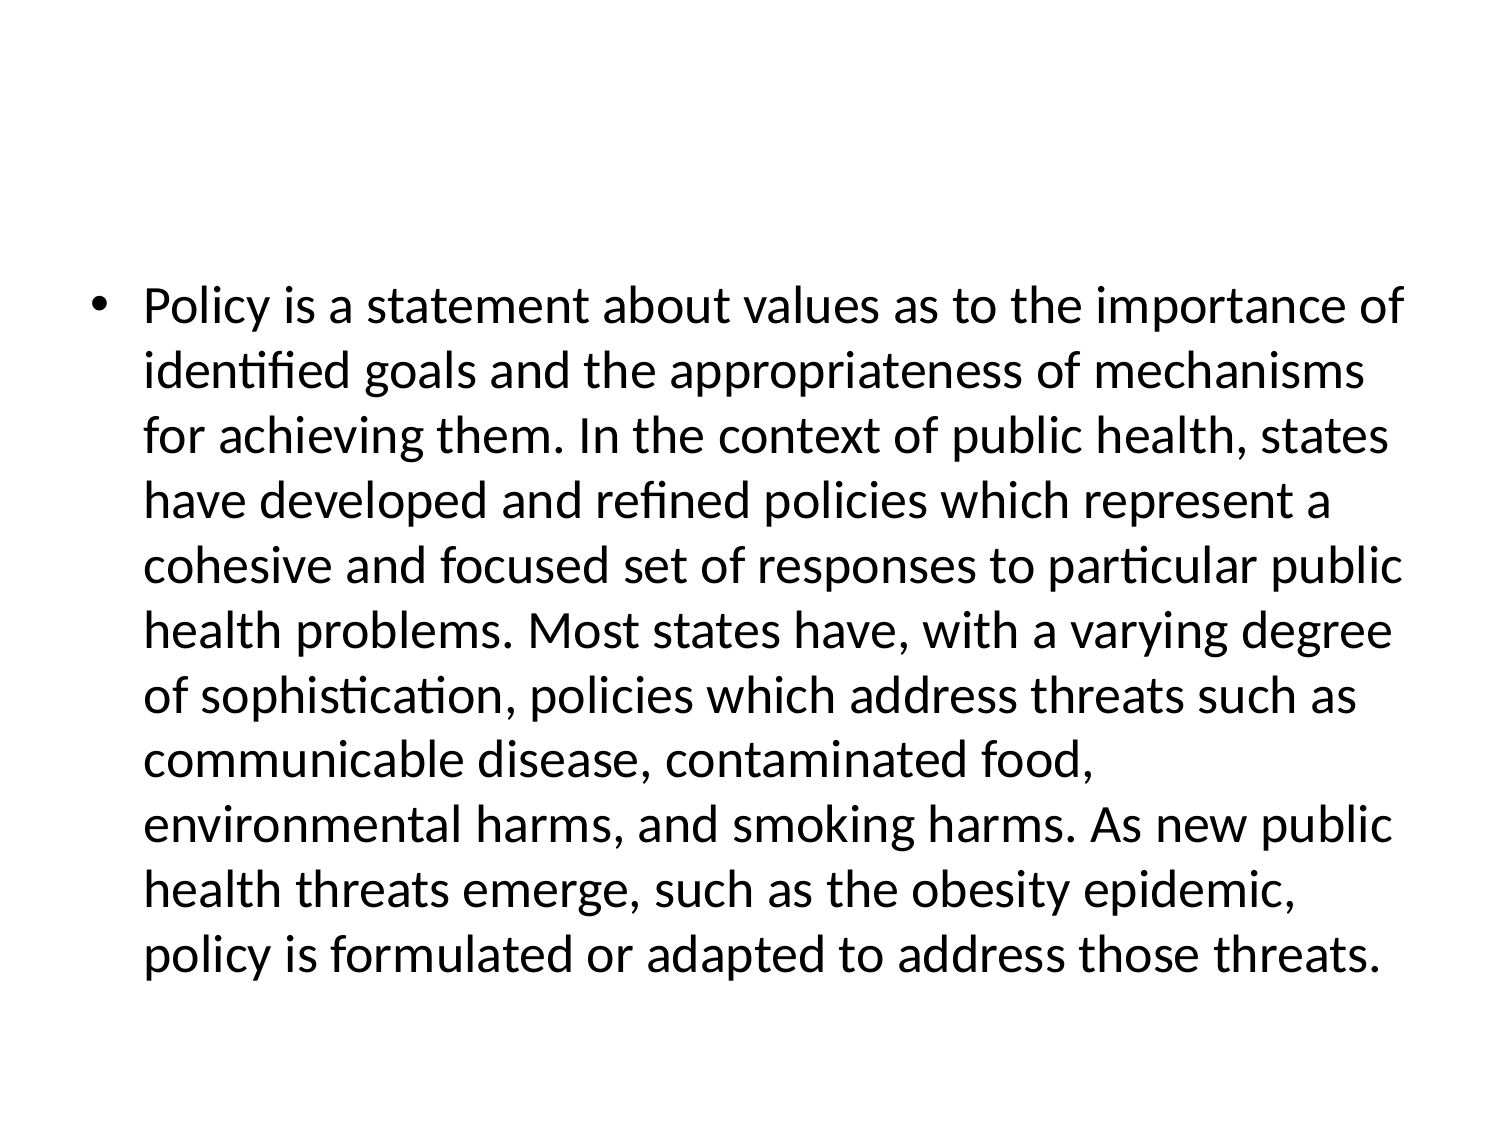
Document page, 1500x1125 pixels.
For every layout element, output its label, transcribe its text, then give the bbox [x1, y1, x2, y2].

list Policy is a statement about values as to the importance of identified goals and the appropriateness of mechanisms for achieving them. In the context of public health, states have developed and refined policies which represent a cohesive and focused set of responses to particular public health problems. Most states have, with a varying degree of sophistication, policies which address threats such as communicable disease, contaminated food, environmental harms, and smoking harms. As new public health threats emerge, such as the obesity epidemic, policy is formulated or adapted to address those threats. [75, 262, 1425, 1005]
